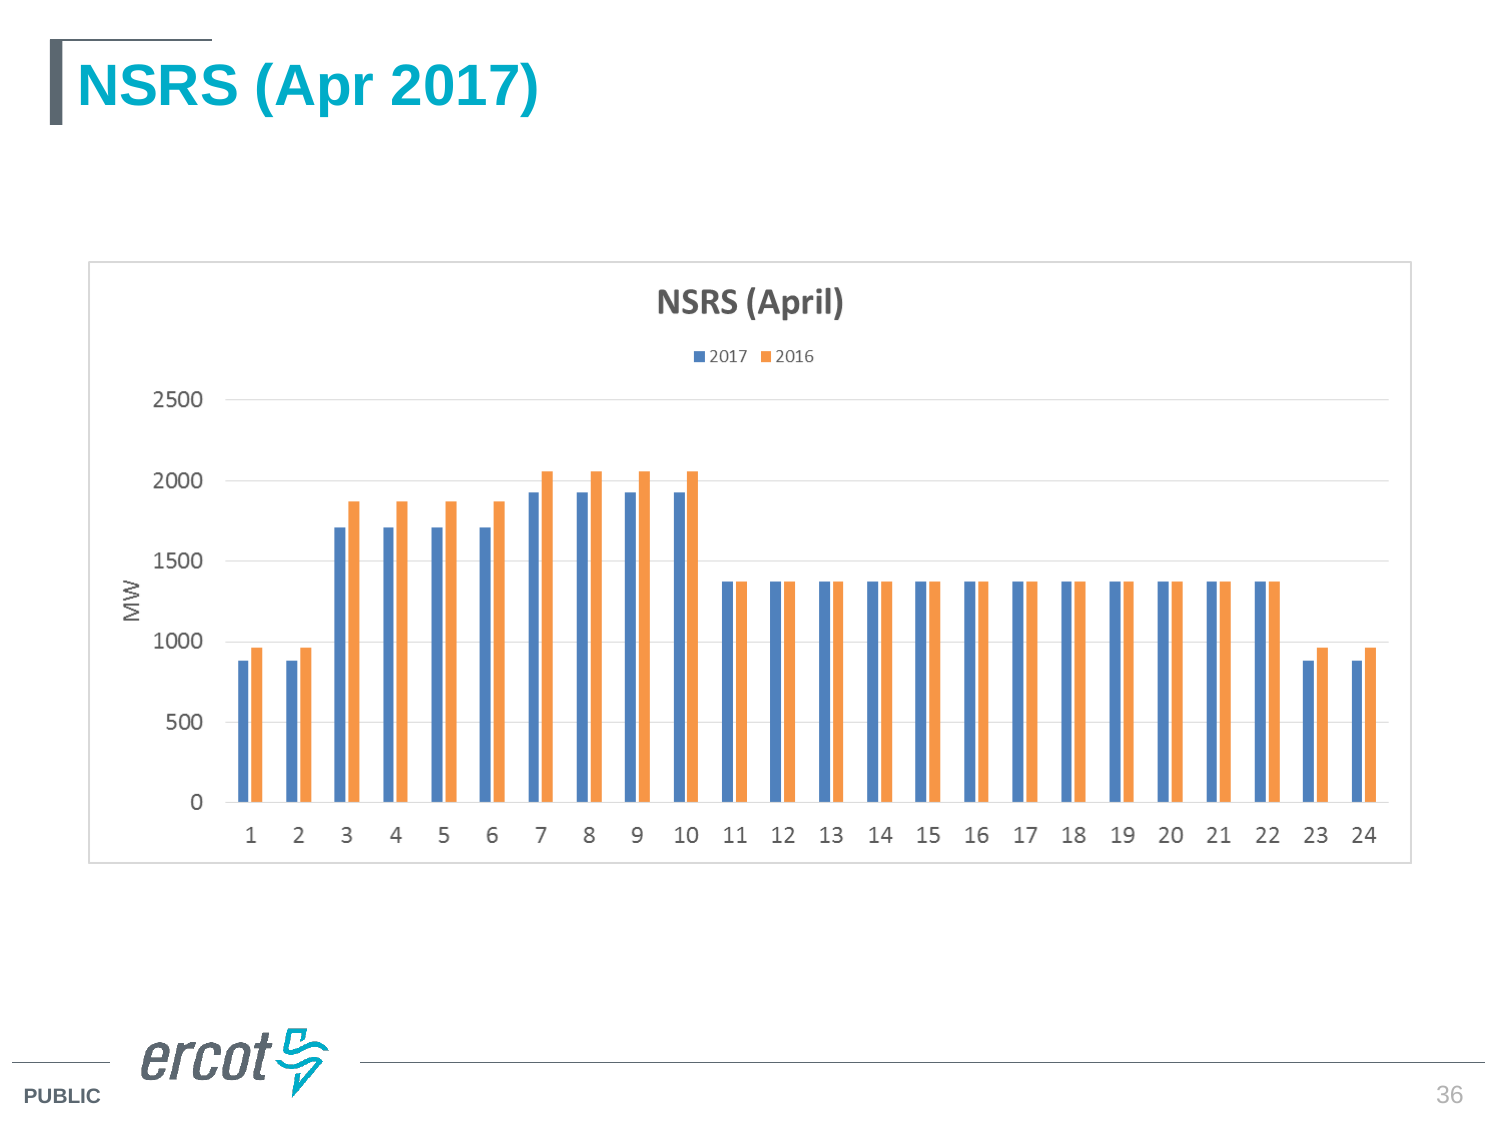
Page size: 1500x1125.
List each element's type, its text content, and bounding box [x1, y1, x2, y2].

title NSRS (Apr 2017) [62, 39, 1450, 228]
picture [137, 1024, 332, 1100]
picture [88, 261, 1412, 864]
slide_number 36 [1412, 1076, 1488, 1112]
